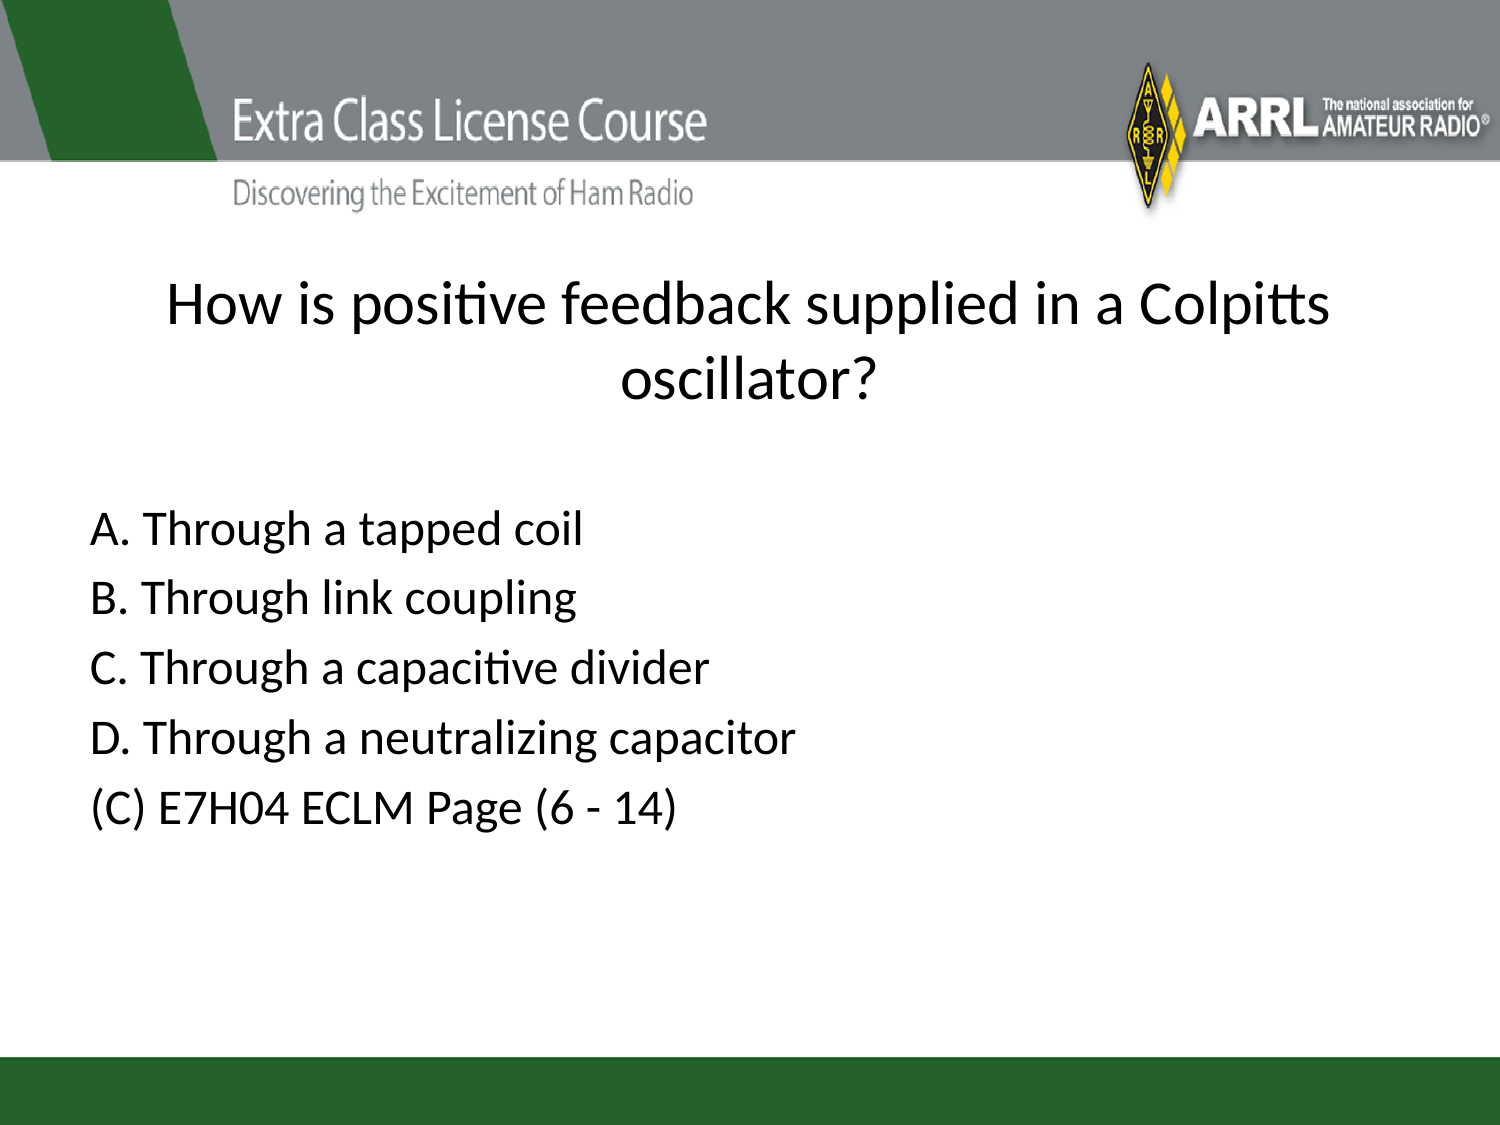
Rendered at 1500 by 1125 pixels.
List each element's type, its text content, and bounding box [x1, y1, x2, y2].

title How is positive feedback supplied in a Colpitts oscillator? [75, 254, 1425, 435]
picture [0, 0, 1500, 1125]
list A. Through a tapped coil B. Through link coupling C. Through a capacitive divider D. Through a neutralizing capacitor (C) E7H04 ECLM Page (6 - 14) [75, 487, 1425, 1005]
